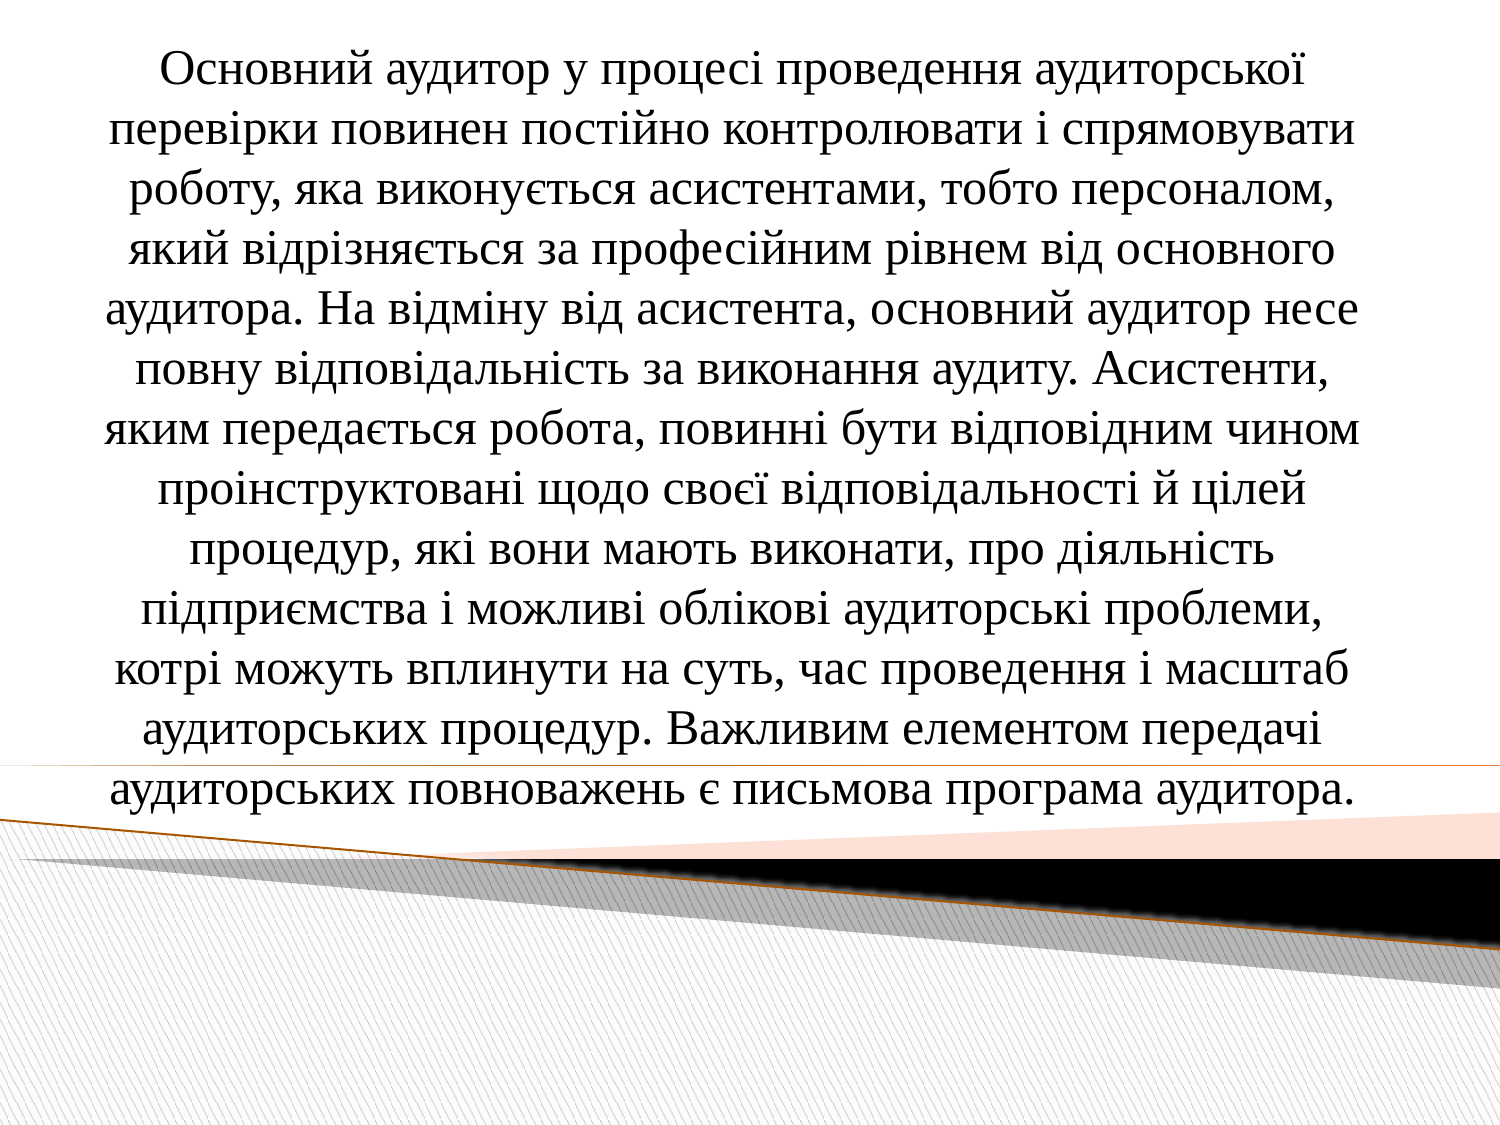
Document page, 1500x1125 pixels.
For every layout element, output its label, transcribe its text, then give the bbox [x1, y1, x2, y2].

text_box Основний аудитор у процесі проведення аудиторської перевірки повинен постійно контролювати і спрямовувати роботу, яка виконується асистентами, тобто персоналом, який відрізняється за професійним рівнем від основного аудитора. На відміну від асистента, основний аудитор несе повну відповідальність за виконання аудиту. Асистенти, яким передається робота, повинні бути відповідним чином проінструктовані щодо своєї відповідальності й цілей процедур, які вони мають виконати, про діяльність підприємства і можливі облікові аудиторські проблеми, котрі можуть вплинути на суть, час проведення і масштаб аудиторських процедур. Важливим елементом передачі аудиторських повноважень є письмова програма аудитора. [70, 27, 1395, 823]
